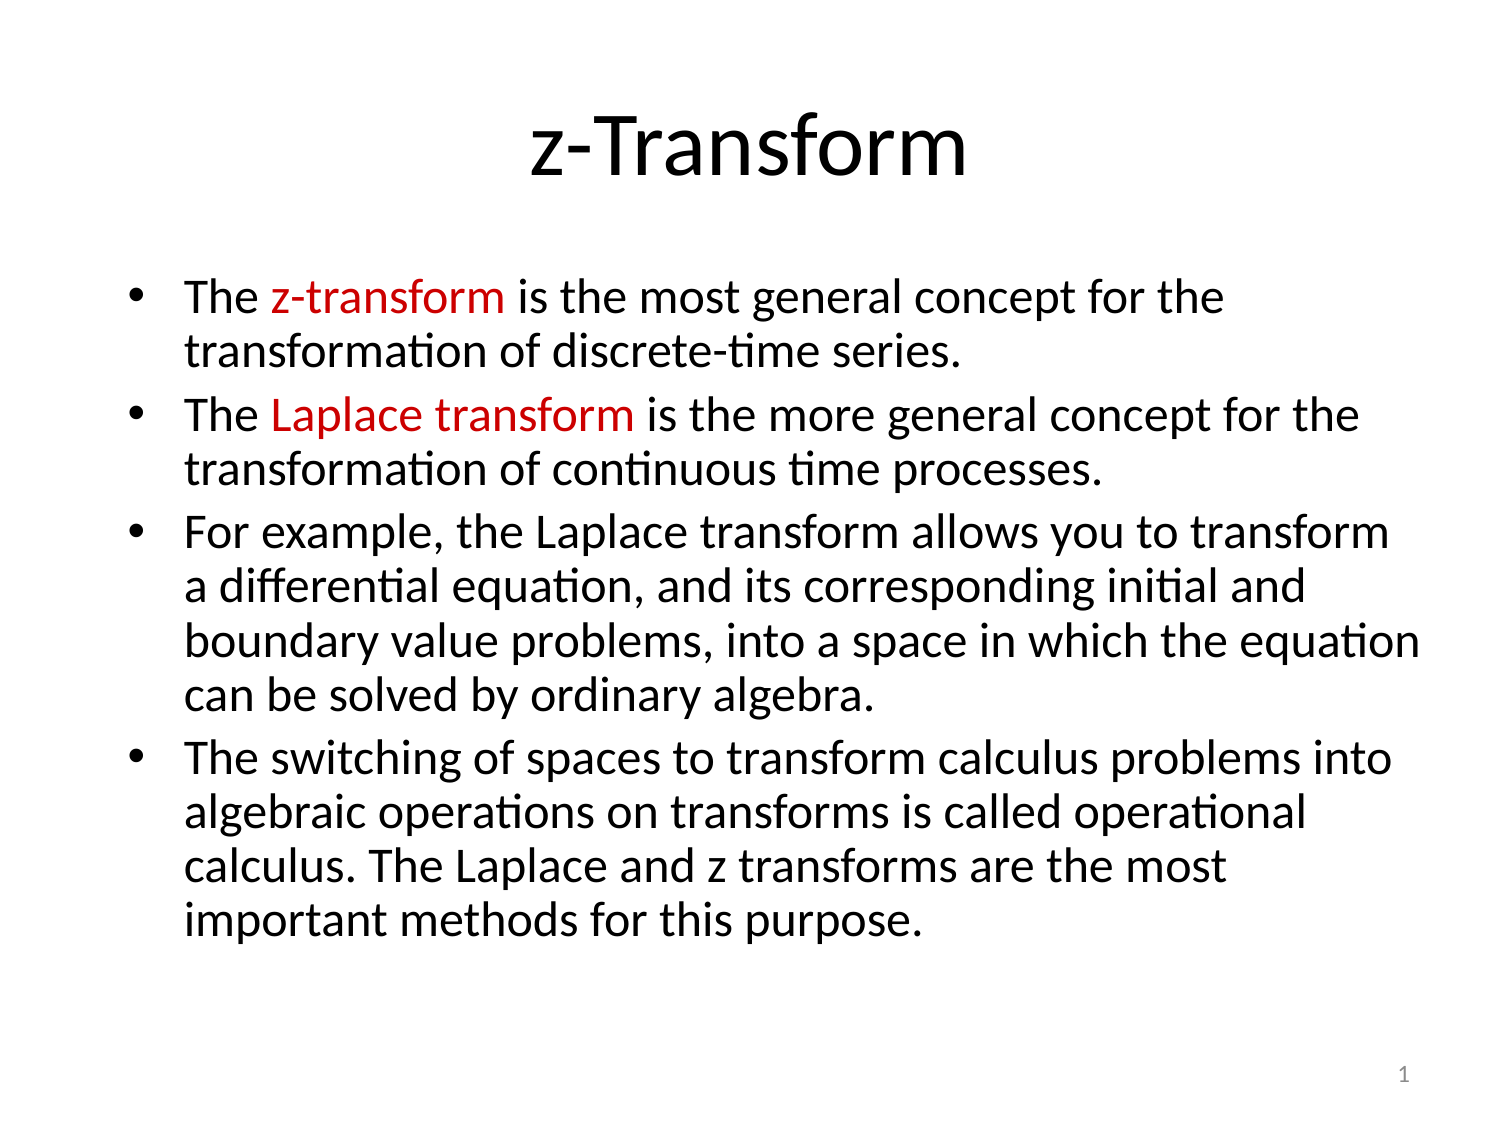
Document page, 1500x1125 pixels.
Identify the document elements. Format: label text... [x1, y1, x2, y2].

title z-Transform [75, 45, 1425, 233]
slide_number 1 [1074, 1042, 1425, 1103]
list The z-transform is the most general concept for the transformation of discrete-time series. The Laplace transform is the more general concept for the transformation of continuous time processes. For example, the Laplace transform allows you to transform a differential equation, and its corresponding initial and boundary value problems, into a space in which the equation can be solved by ordinary algebra. The switching of spaces to transform calculus problems into algebraic operations on transforms is called operational calculus. The Laplace and z transforms are the most important methods for this purpose. [112, 262, 1438, 1000]
